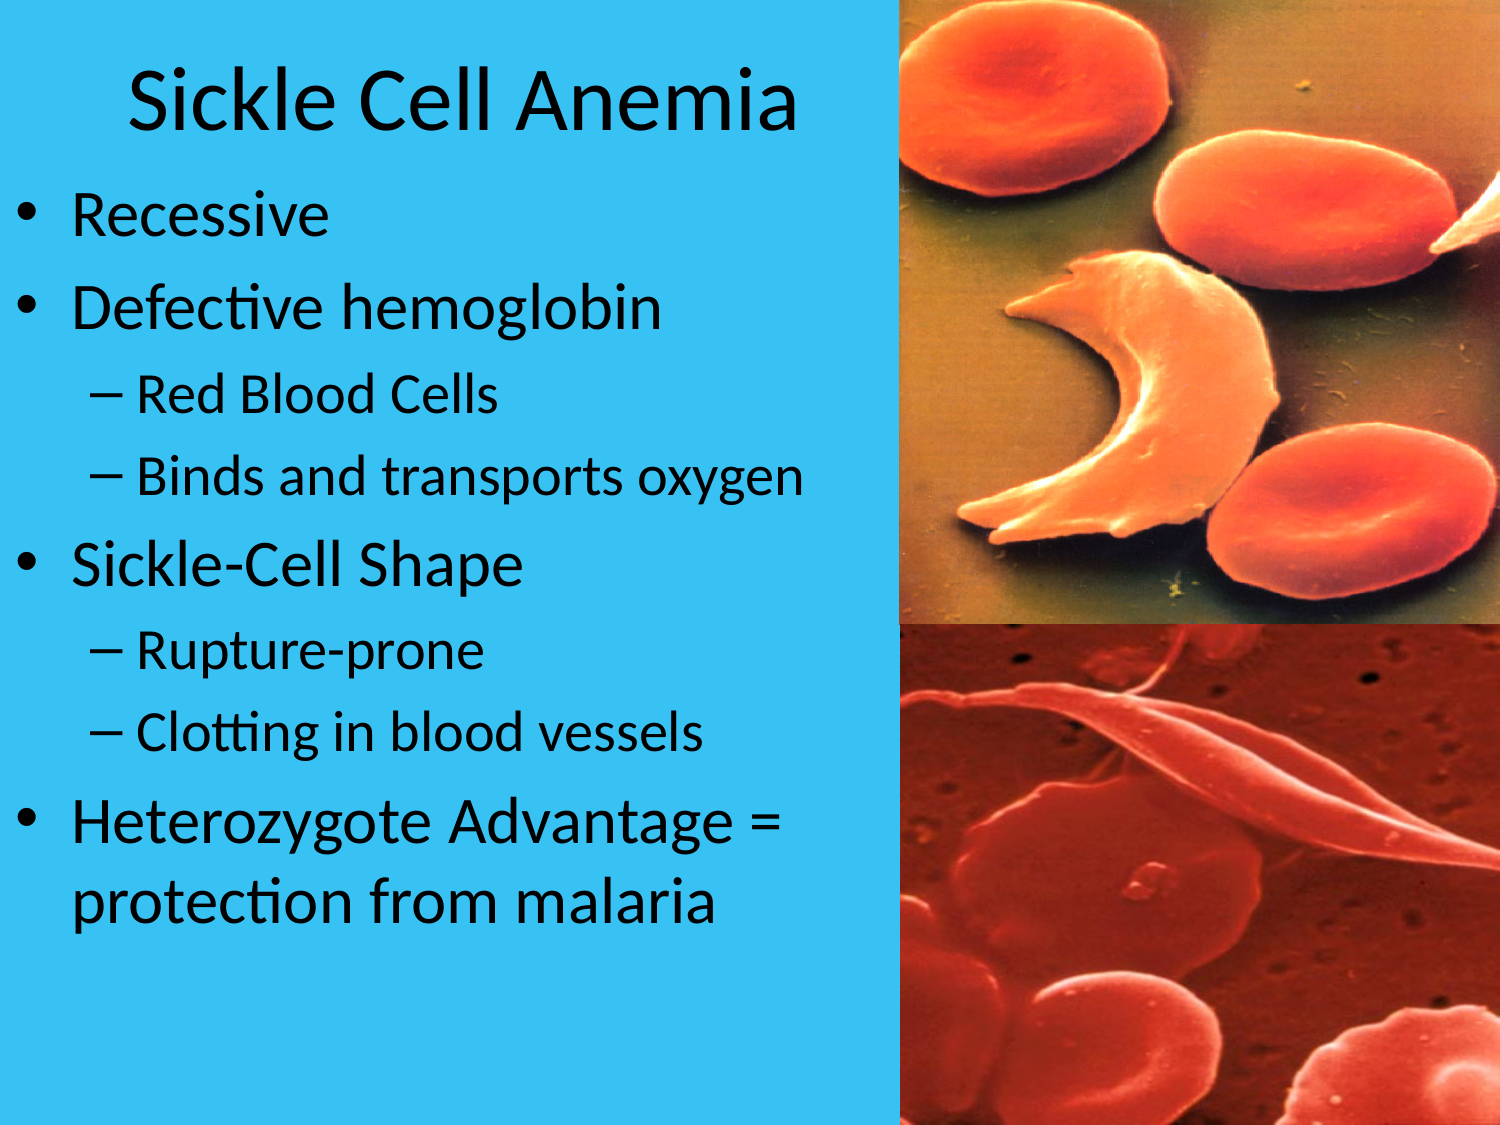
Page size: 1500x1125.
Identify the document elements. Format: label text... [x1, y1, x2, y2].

picture [898, 0, 1500, 1125]
list Recessive Defective hemoglobin Red Blood Cells Binds and transports oxygen Sickle-Cell Shape Rupture-prone Clotting in blood vessels Heterozygote Advantage = protection from malaria [0, 162, 863, 1100]
title Sickle Cell Anemia [0, 0, 896, 188]
